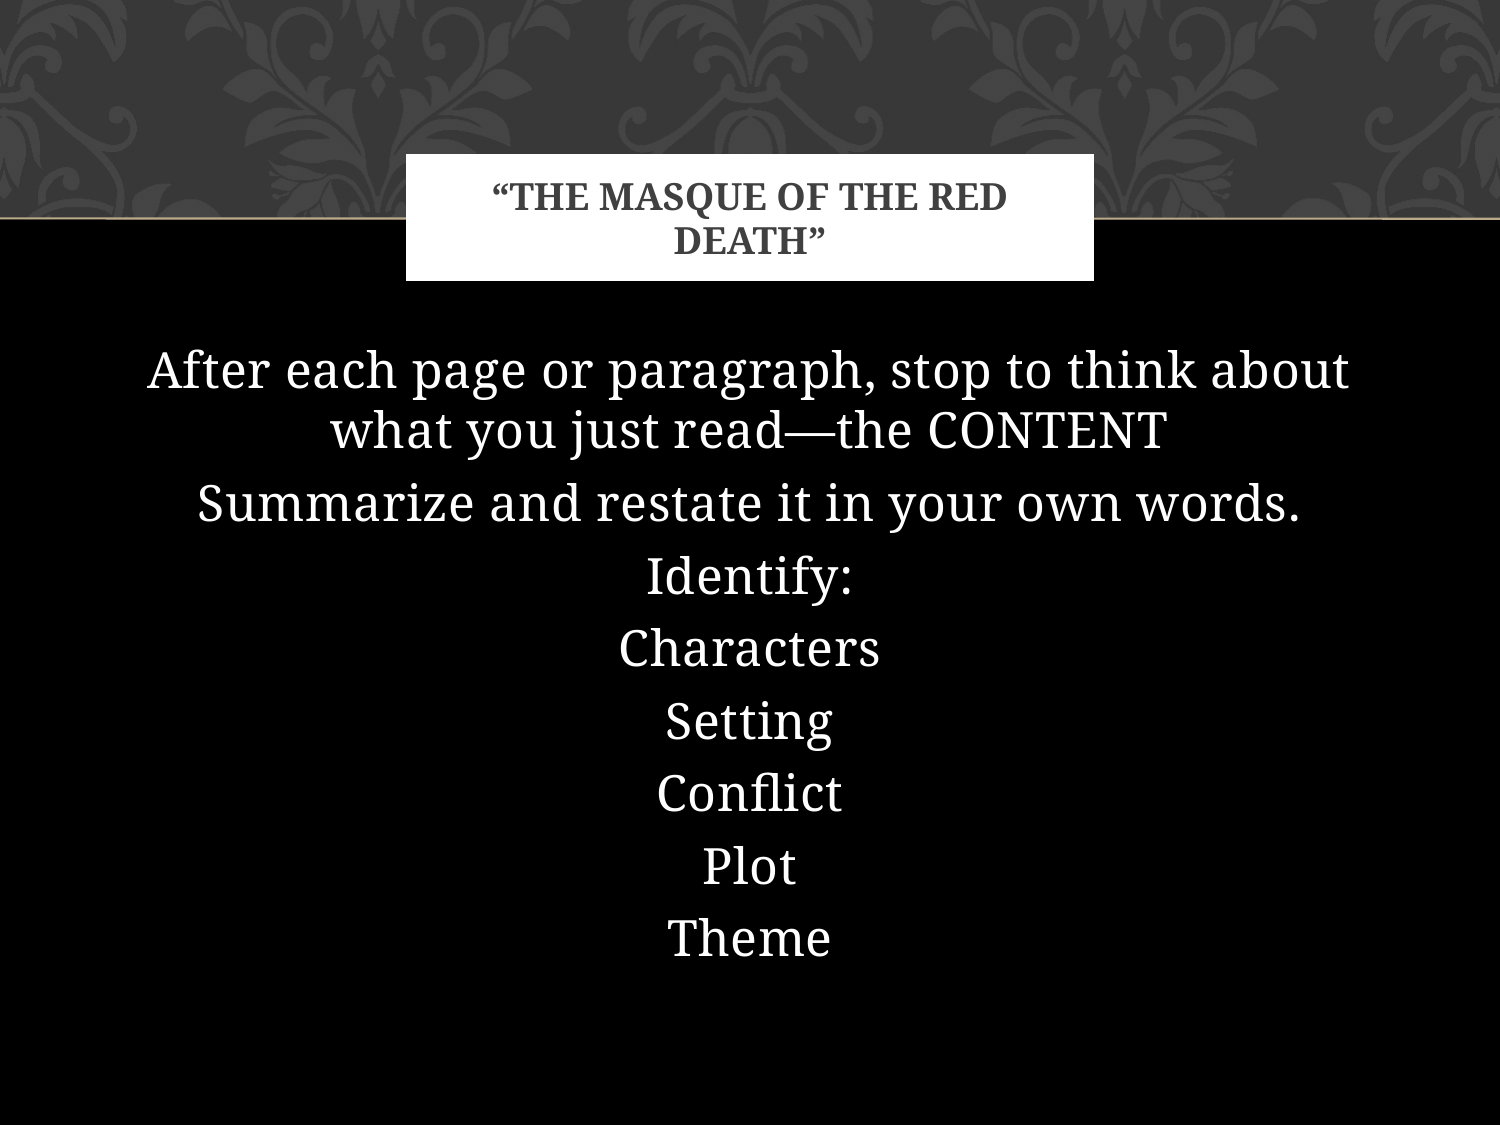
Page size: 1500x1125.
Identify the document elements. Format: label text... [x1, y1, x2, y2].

list After each page or paragraph, stop to think about what you just read—the CONTENT Summarize and restate it in your own words. Identify: Characters Setting Conflict Plot Theme [75, 331, 1425, 1000]
title “The Masque of the Red Death” [406, 154, 1094, 281]
